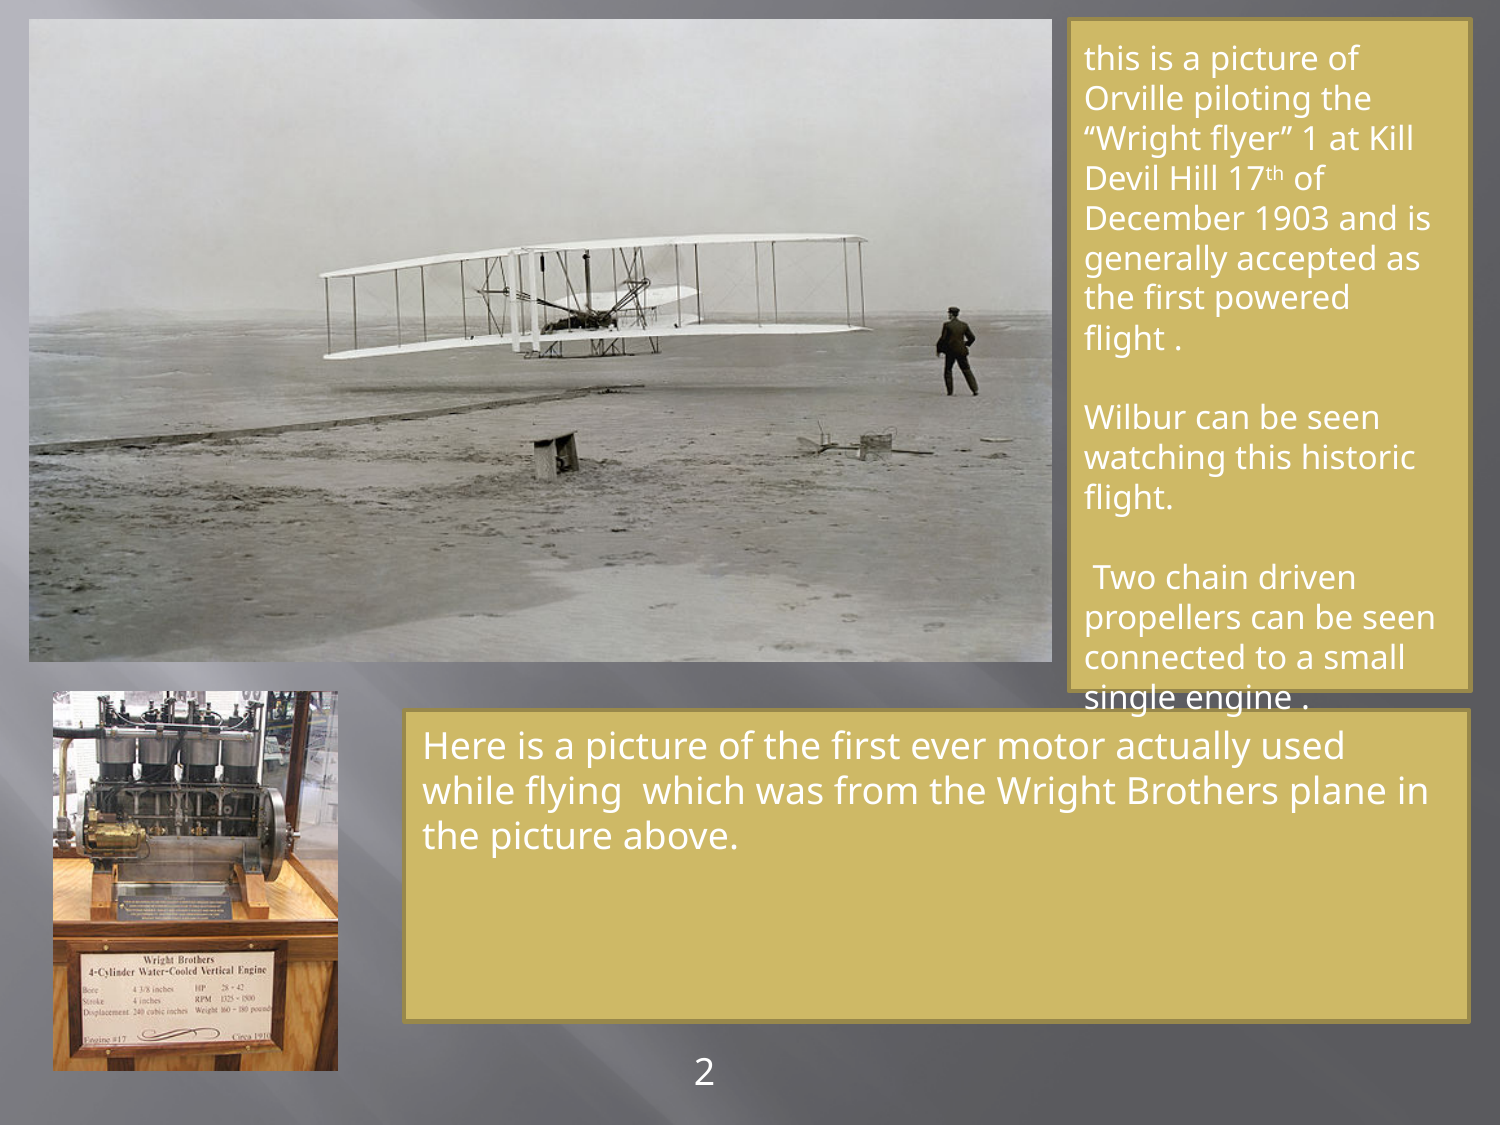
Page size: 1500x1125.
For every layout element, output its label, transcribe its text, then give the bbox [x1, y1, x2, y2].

text_box [1067, 17, 1473, 693]
picture [29, 18, 1052, 662]
text_box 2 [679, 1040, 731, 1100]
text_box this is a picture of Orville piloting the ‘‘Wright flyer’’ 1 at Kill Devil Hill 17th of December 1903 and is generally accepted as the first powered flight . Wilbur can be seen watching this historic flight. Two chain driven propellers can be seen connected to a small single engine . [1068, 29, 1471, 724]
text_box [402, 708, 1471, 1024]
text_box Here is a picture of the first ever motor actually used while flying which was from the Wright Brothers plane in the picture above. [407, 714, 1447, 865]
picture [52, 690, 339, 1071]
